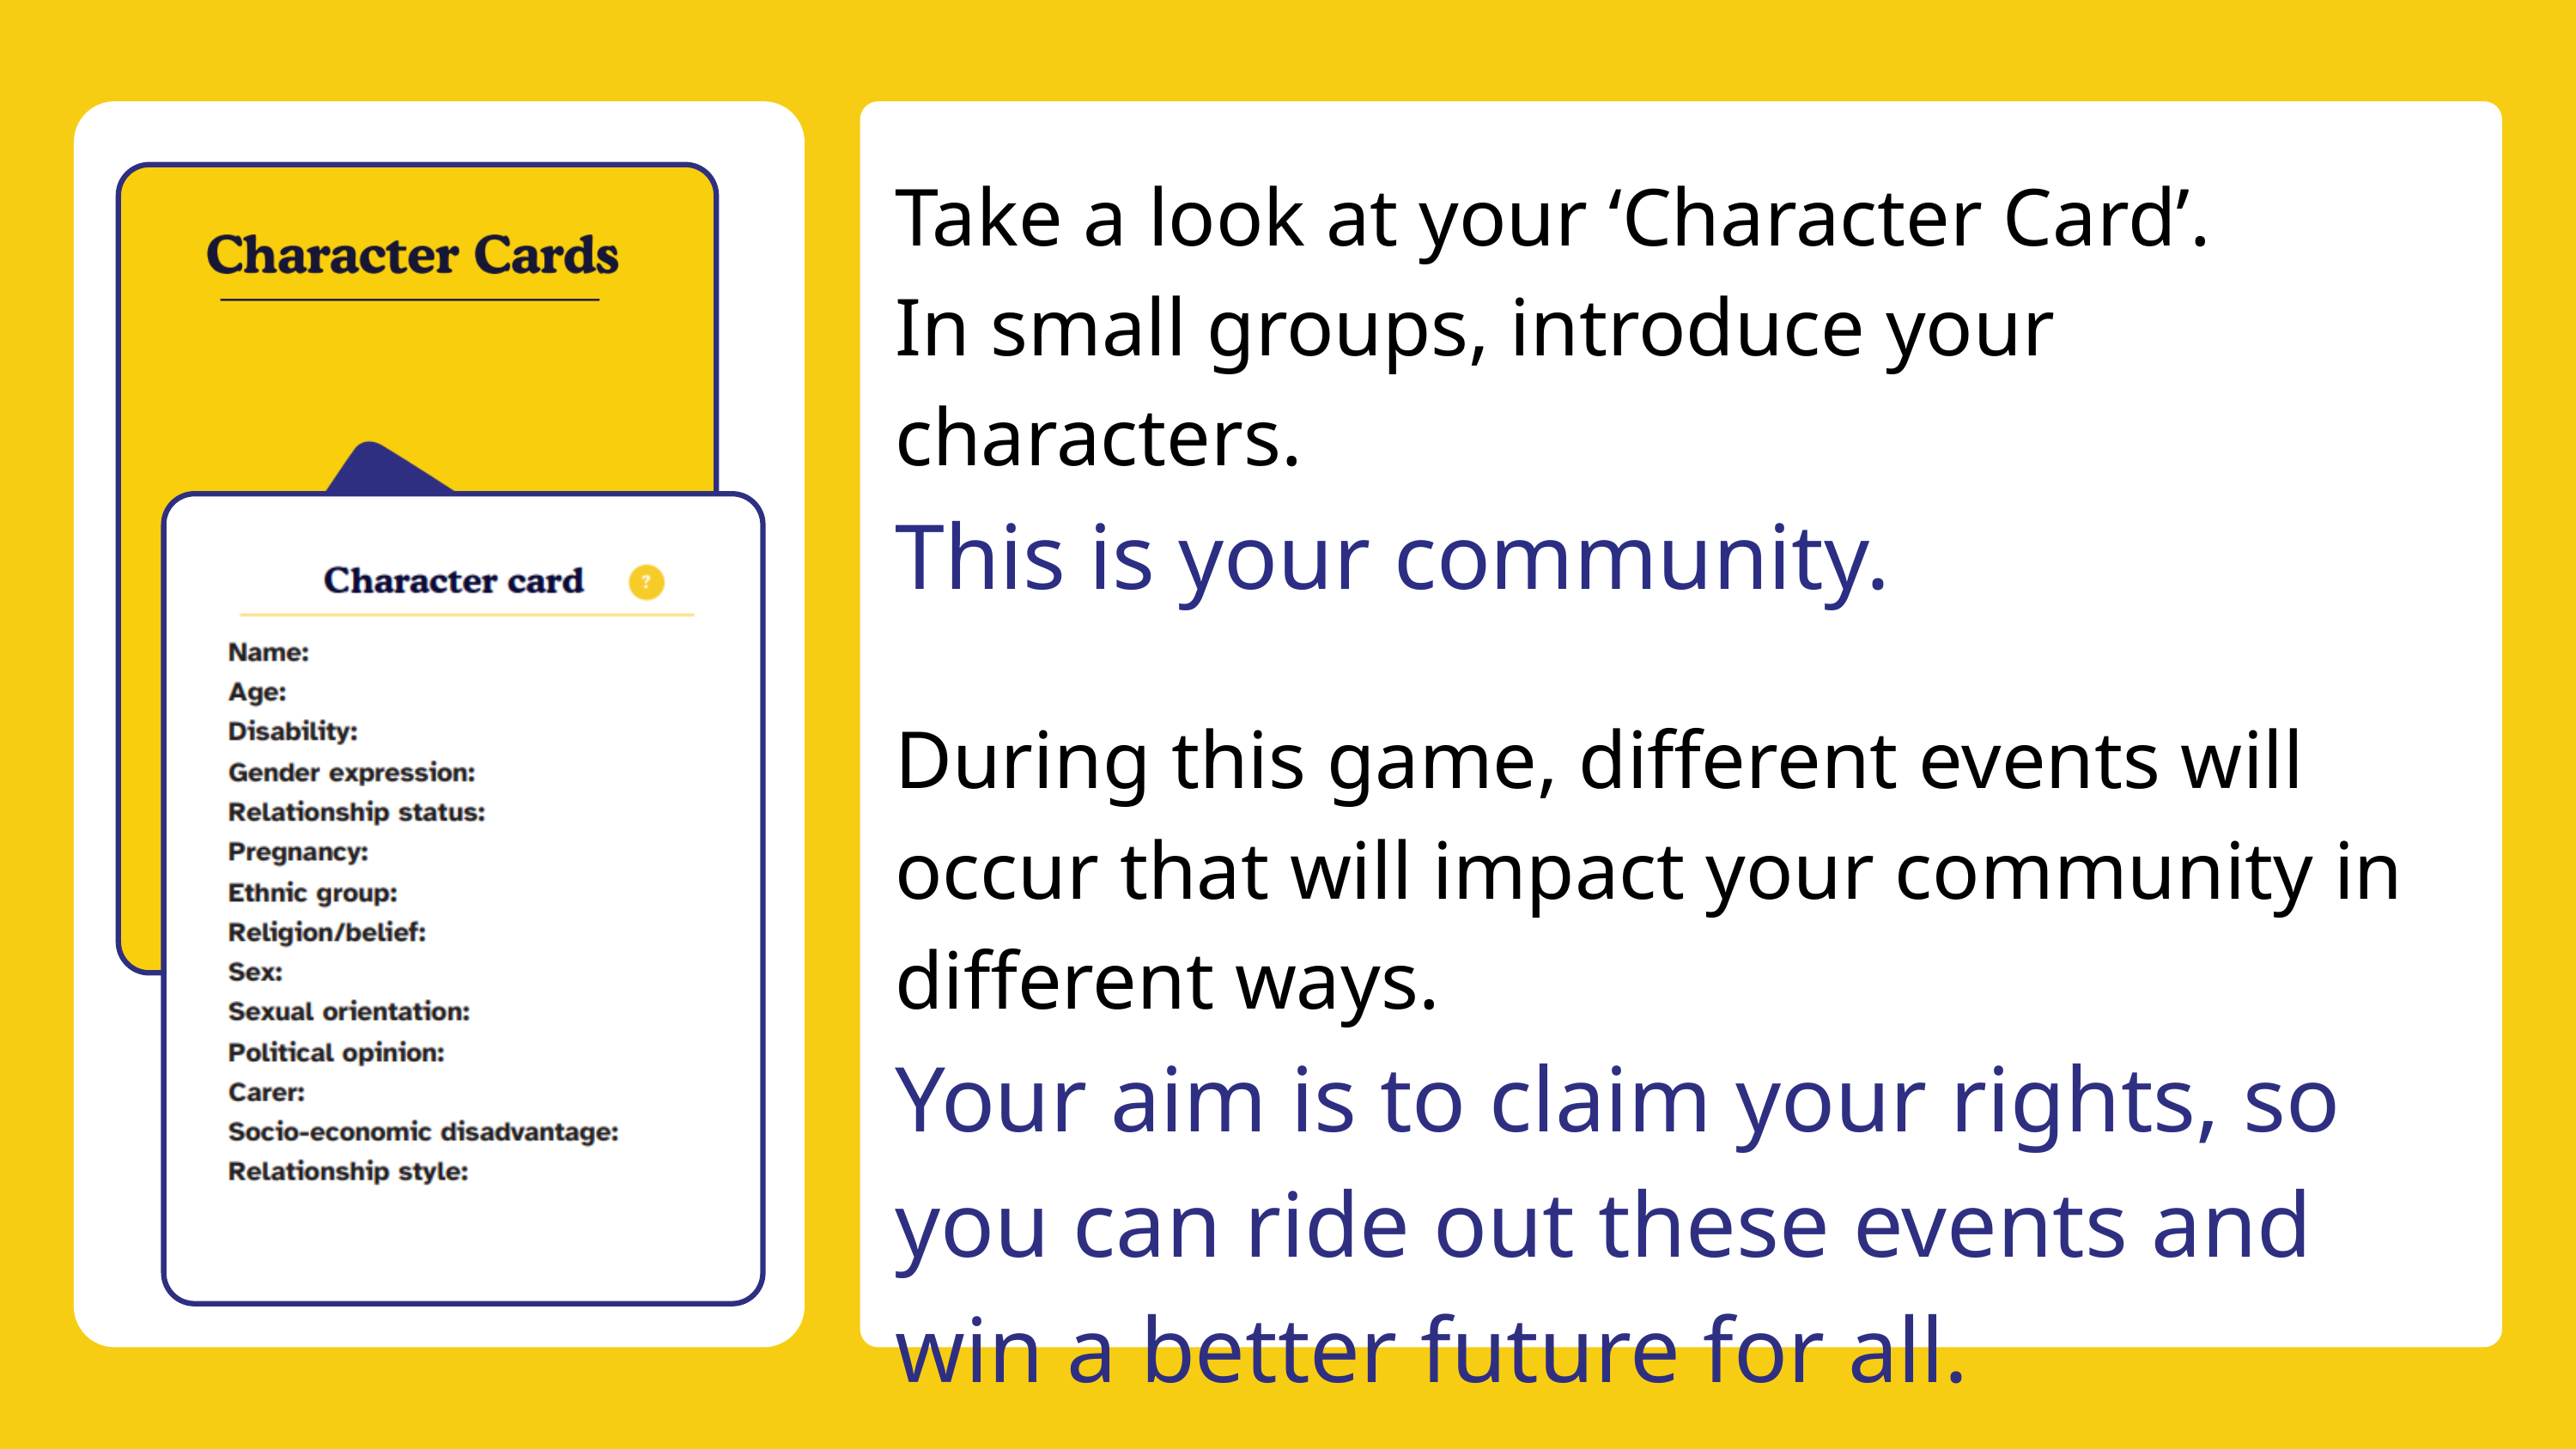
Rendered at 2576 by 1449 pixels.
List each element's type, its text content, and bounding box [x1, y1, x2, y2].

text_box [860, 100, 2503, 1348]
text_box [73, 100, 805, 1348]
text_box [163, 493, 763, 1304]
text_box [118, 164, 717, 973]
text_box Take a look at your ‘Character Card’. In small groups, introduce your characters. This is your community. During this game, different events will occur that will impact your community in different ways. Your aim is to claim your rights, so you can ride out these events and win a better future for all. [895, 1354, 2468, 1401]
